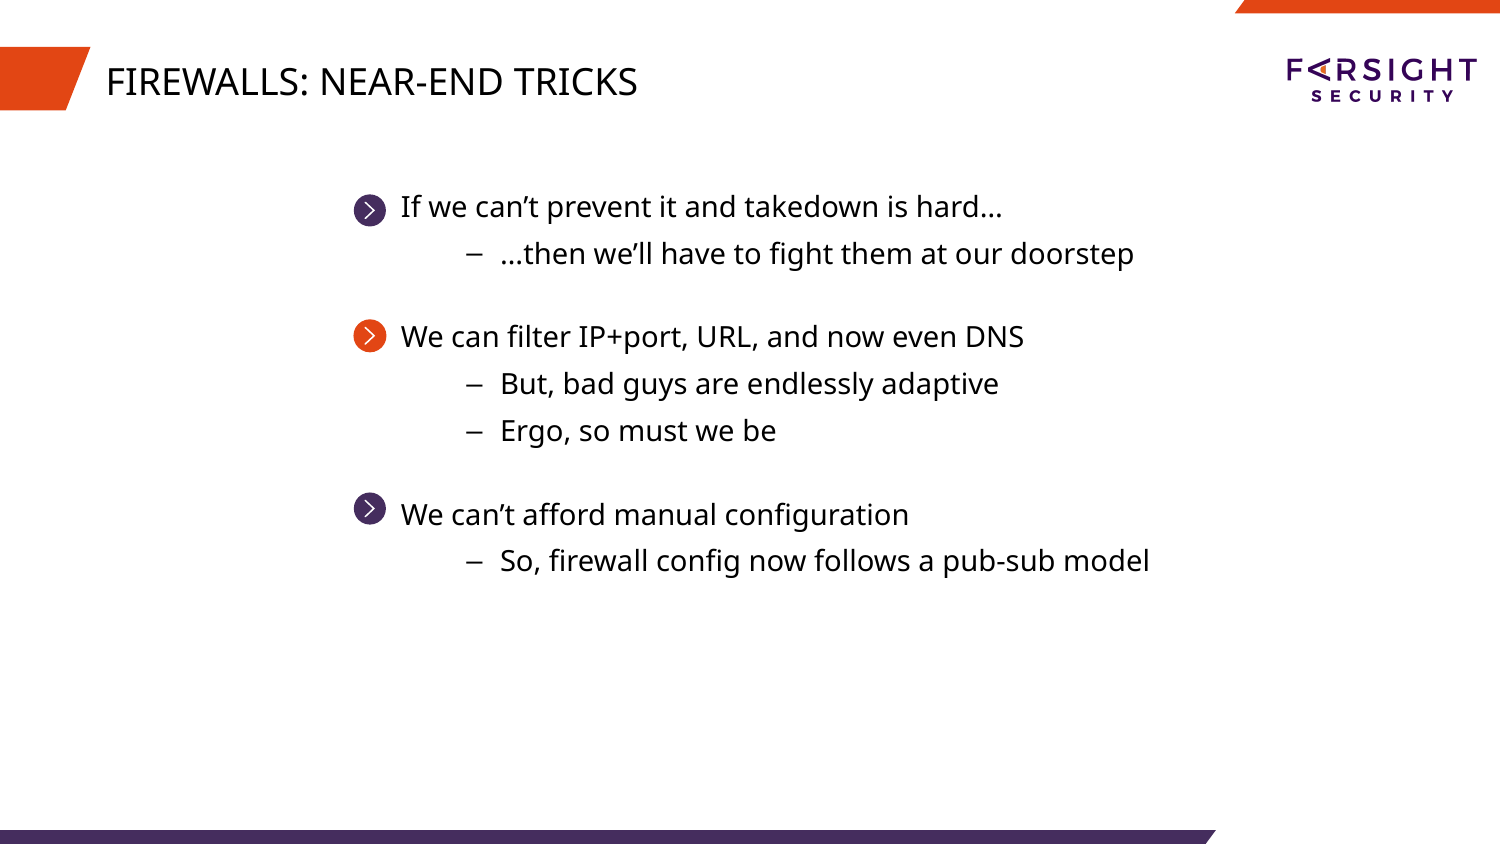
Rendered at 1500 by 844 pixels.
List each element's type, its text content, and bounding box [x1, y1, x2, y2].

list If we can’t prevent it and takedown is hard… …then we’ll have to fight them at our doorstep We can filter IP+port, URL, and now even DNS But, bad guys are endlessly adaptive Ergo, so must we be We can’t afford manual configuration So, firewall config now follows a pub-sub model [363, 180, 1255, 844]
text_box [353, 492, 387, 525]
title FIREWALLS: NEAR-END TRICKS [90, 46, 1255, 114]
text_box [353, 194, 387, 227]
picture [1254, 29, 1500, 131]
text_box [353, 319, 387, 353]
